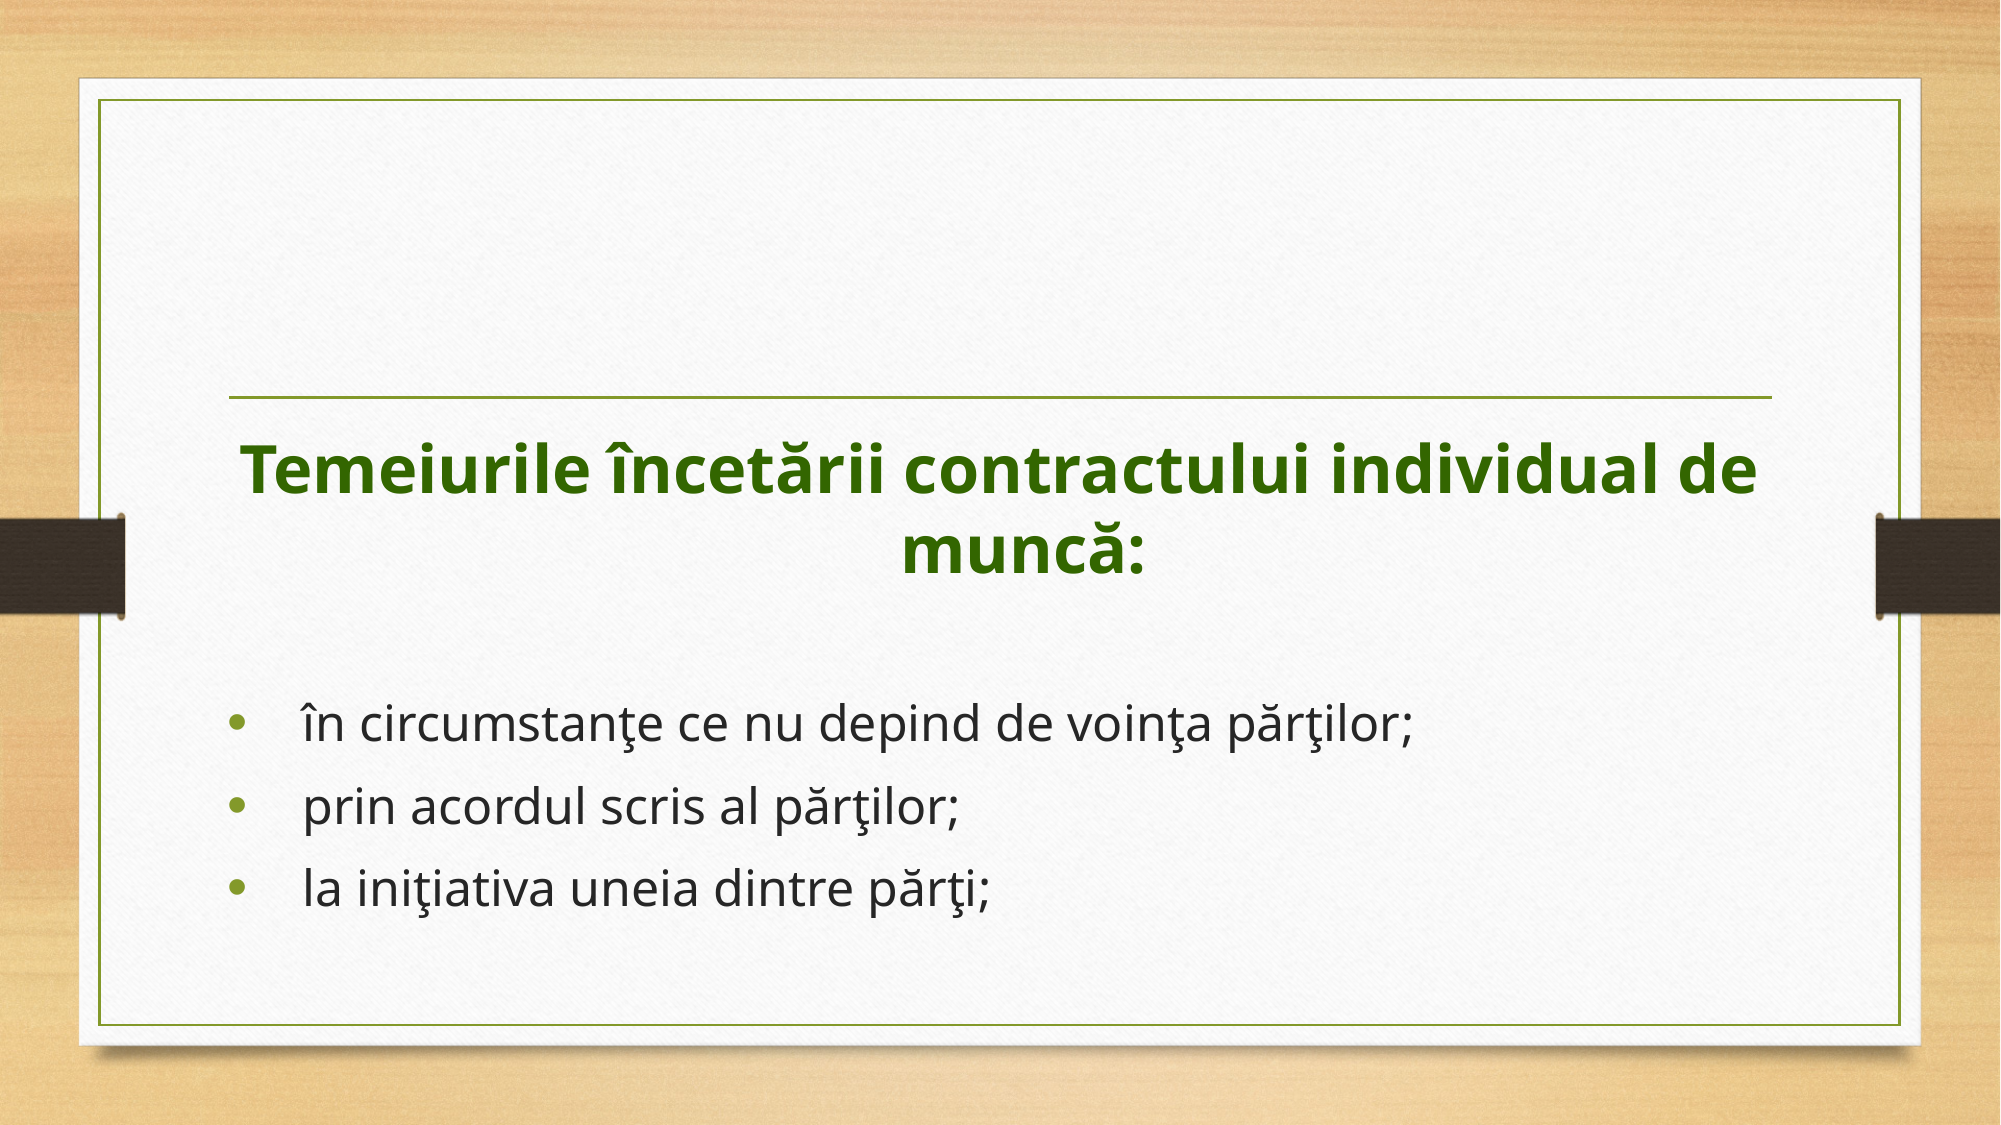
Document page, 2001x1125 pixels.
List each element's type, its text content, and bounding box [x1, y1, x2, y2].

list Temeiurile încetării contractului individual de muncă: în circumstanţe ce nu depind de voinţa părţilor; prin acordul scris al părţilor; la iniţiativa uneia dintre părţi; [212, 419, 1788, 964]
picture [0, 0, 2001, 1125]
